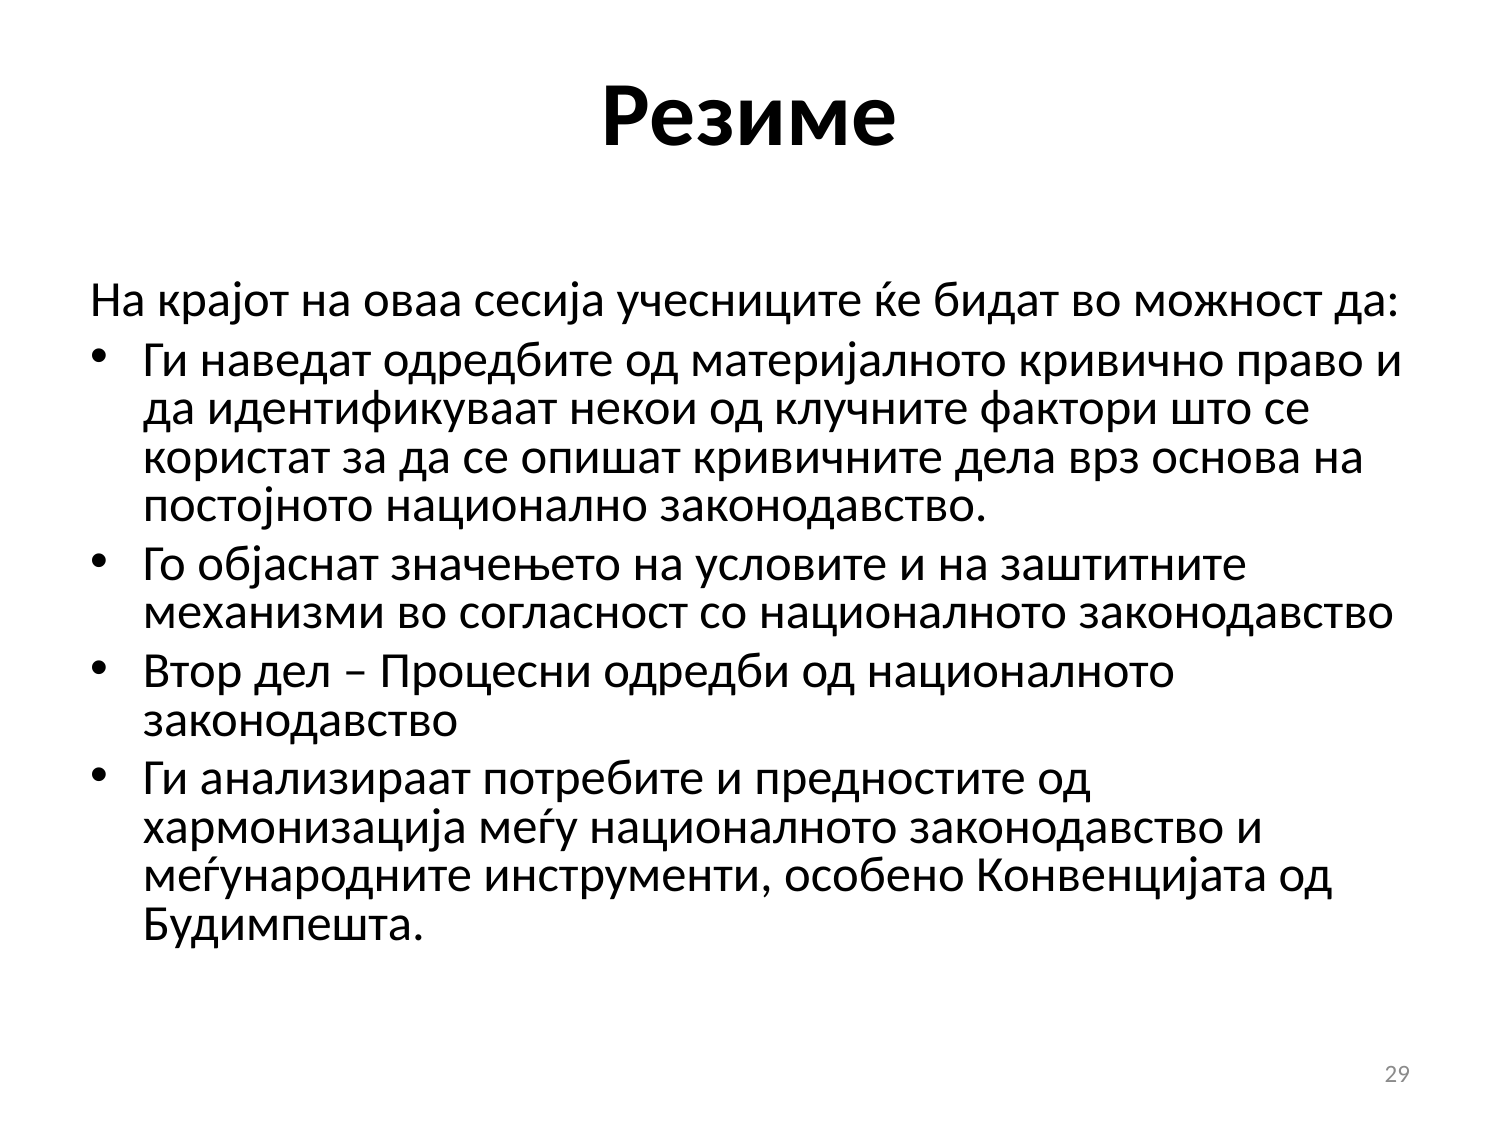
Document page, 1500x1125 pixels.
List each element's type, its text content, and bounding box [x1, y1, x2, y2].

list На крајот на оваа сесија учесниците ќе бидат во можност да: Ги наведат одредбите од материјалното кривично право и да идентификуваат некои од клучните фактори што се користат за да се опишат кривичните дела врз основа на постојното национално законодавство. Го објаснат значењето на условите и на заштитните механизми во согласност со националното законодавство Втор дел – Процесни одредби од националното законодавство Ги анализираат потребите и предностите од хармонизација меѓу националното законодавство и меѓународните инструменти, особено Конвенцијата од Будимпешта. [75, 202, 1424, 1005]
slide_number 29 [1074, 1042, 1425, 1103]
title Резиме [75, 45, 1425, 172]
